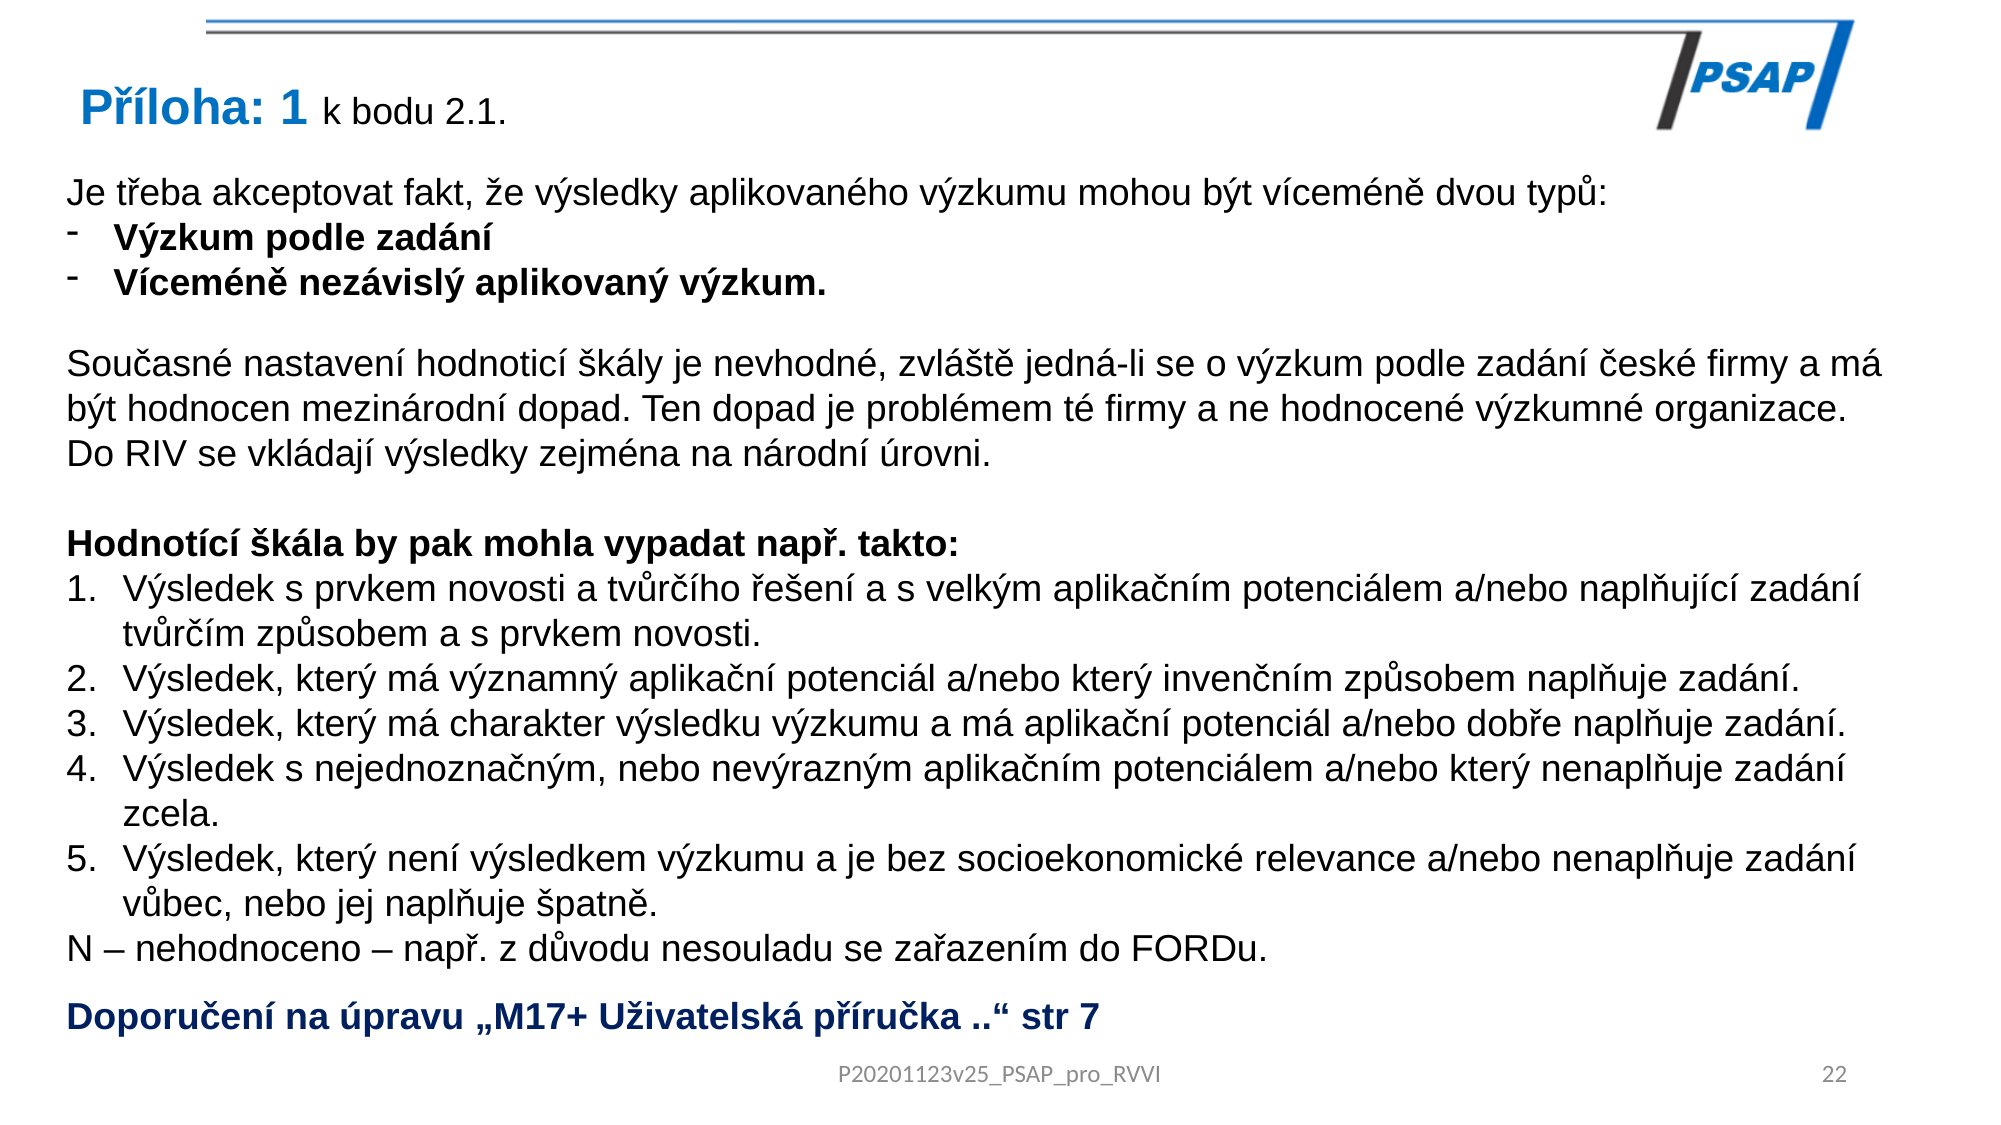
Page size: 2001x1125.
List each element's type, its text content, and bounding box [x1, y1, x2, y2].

text_box Současné nastavení hodnoticí škály je nevhodné, zvláště jedná-li se o výzkum podle zadání české firmy a má být hodnocen mezinárodní dopad. Ten dopad je problémem té firmy a ne hodnocené výzkumné organizace. Do RIV se vkládají výsledky zejména na národní úrovni. Hodnotící škála by pak mohla vypadat např. takto: Výsledek s prvkem novosti a tvůrčího řešení a s velkým aplikačním potenciálem a/nebo naplňující zadání tvůrčím způsobem a s prvkem novosti. Výsledek, který má významný aplikační potenciál a/nebo který invenčním způsobem naplňuje zadání. Výsledek, který má charakter výsledku výzkumu a má aplikační potenciál a/nebo dobře naplňuje zadání. Výsledek s nejednoznačným, nebo nevýrazným aplikačním potenciálem a/nebo který nenaplňuje zadání zcela. Výsledek, který není výsledkem výzkumu a je bez socioekonomické relevance a/nebo nenaplňuje zadání vůbec, nebo jej naplňuje špatně. N – nehodnoceno – např. z důvodu nesouladu se zařazením do FORDu. [51, 331, 1930, 977]
slide_number 22 [1412, 1042, 1863, 1103]
text_box Příloha: 1 k bodu 2.1. [65, 67, 206, 142]
text_box Doporučení na úpravu „M17+ Uživatelská příručka ..“ str 7 [51, 984, 1750, 1045]
footer P20201123v25_PSAP_pro_RVVI [662, 1045, 1338, 1103]
picture [206, 0, 1863, 142]
text_box Je třeba akceptovat fakt, že výsledky aplikovaného výzkumu mohou být víceméně dvou typů: Výzkum podle zadání Víceméně nezávislý aplikovaný výzkum. [51, 160, 1916, 311]
